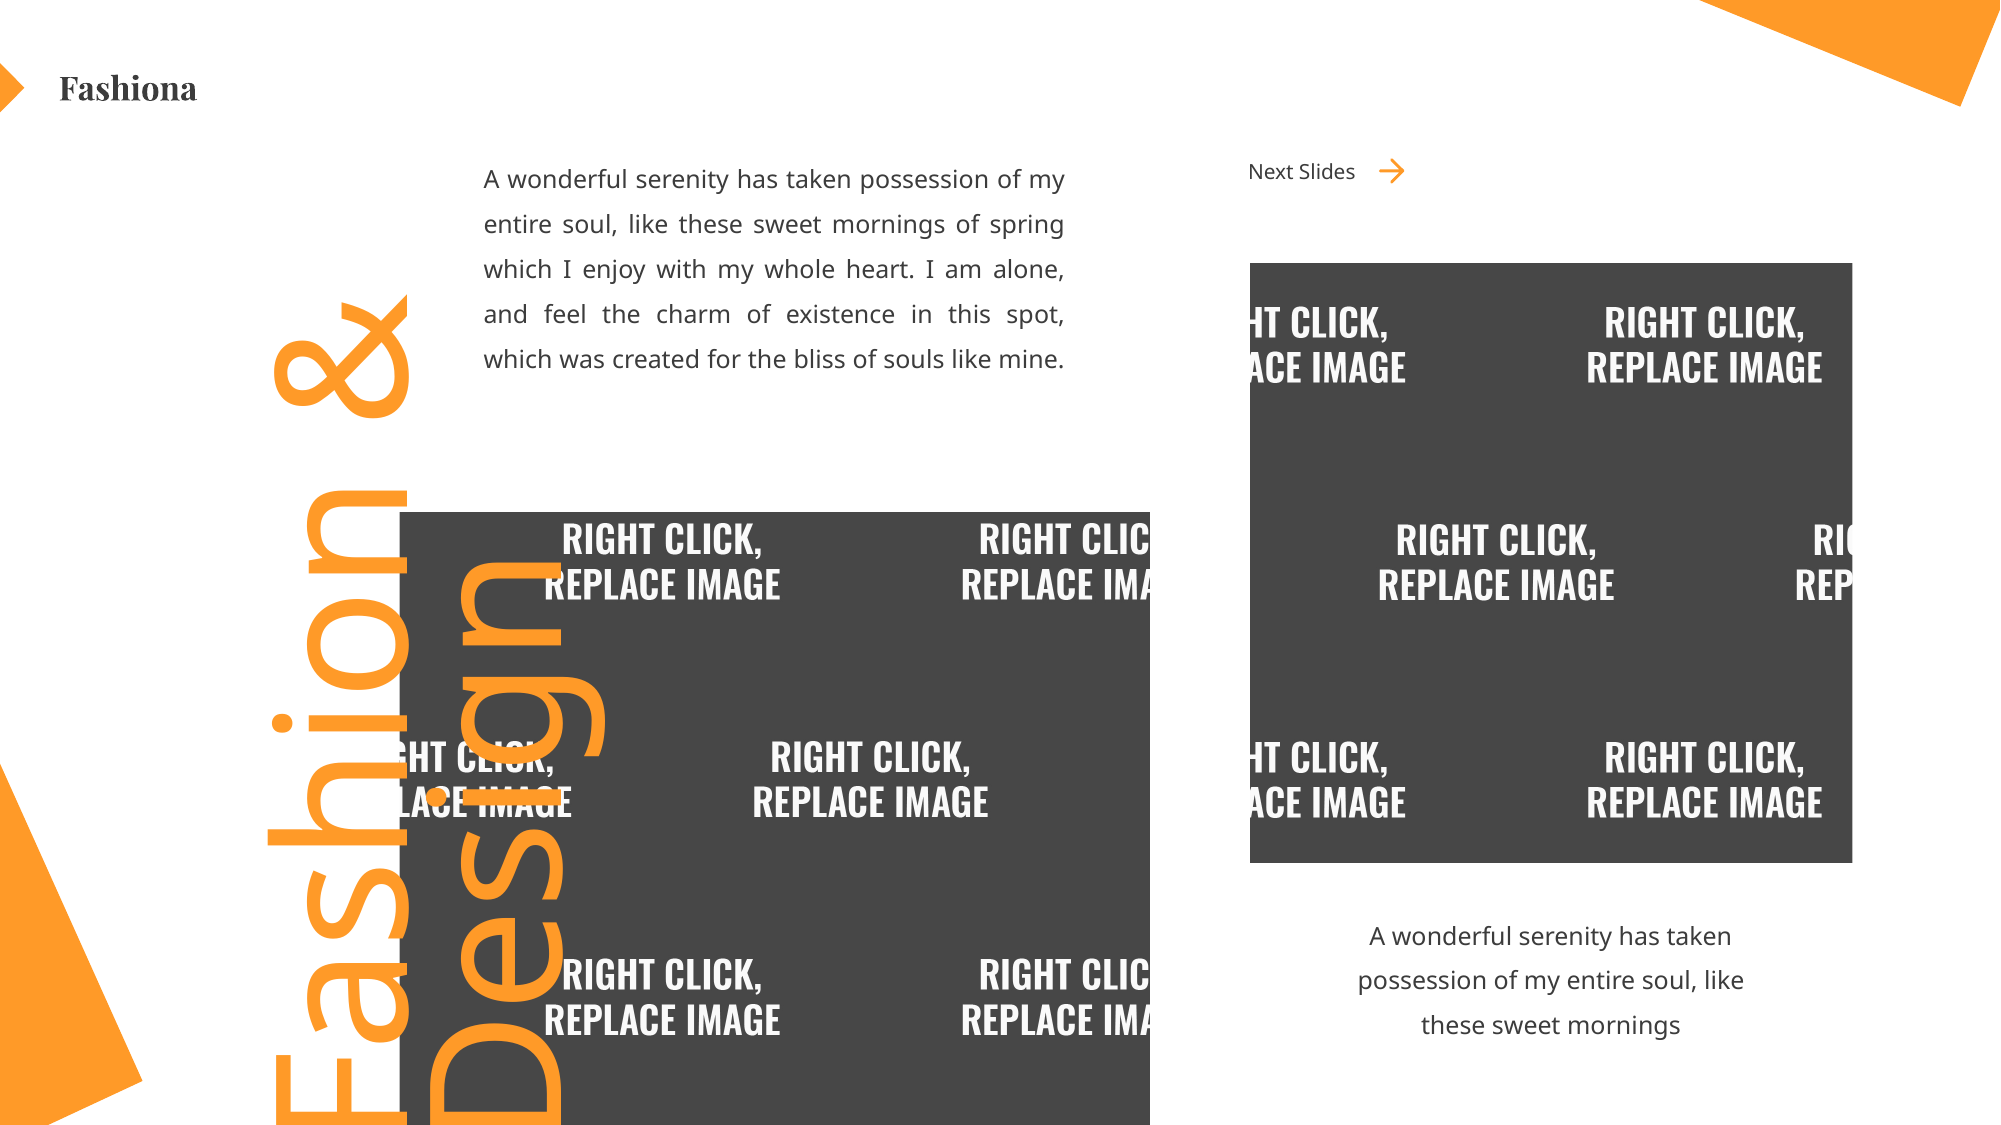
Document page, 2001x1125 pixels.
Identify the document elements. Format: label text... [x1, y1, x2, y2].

picture [399, 512, 1150, 1125]
text_box [1698, 0, 2000, 109]
text_box Next Slides [1233, 150, 1384, 191]
text_box [0, 61, 26, 114]
text_box [1384, 158, 1405, 184]
text_box [0, 763, 144, 1125]
text_box A wonderful serenity has taken possession of my entire soul, like these sweet mornings of spring which I enjoy with my whole heart. I am alone, and feel the charm of existence in this spot, which was created for the bliss of souls like mine. [468, 141, 1081, 381]
text_box Fashion & Design [276, 202, 600, 1125]
text_box A wonderful serenity has taken possession of my entire soul, like these sweet mornings [1325, 897, 1778, 1047]
picture [1249, 263, 1853, 863]
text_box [59, 74, 198, 101]
